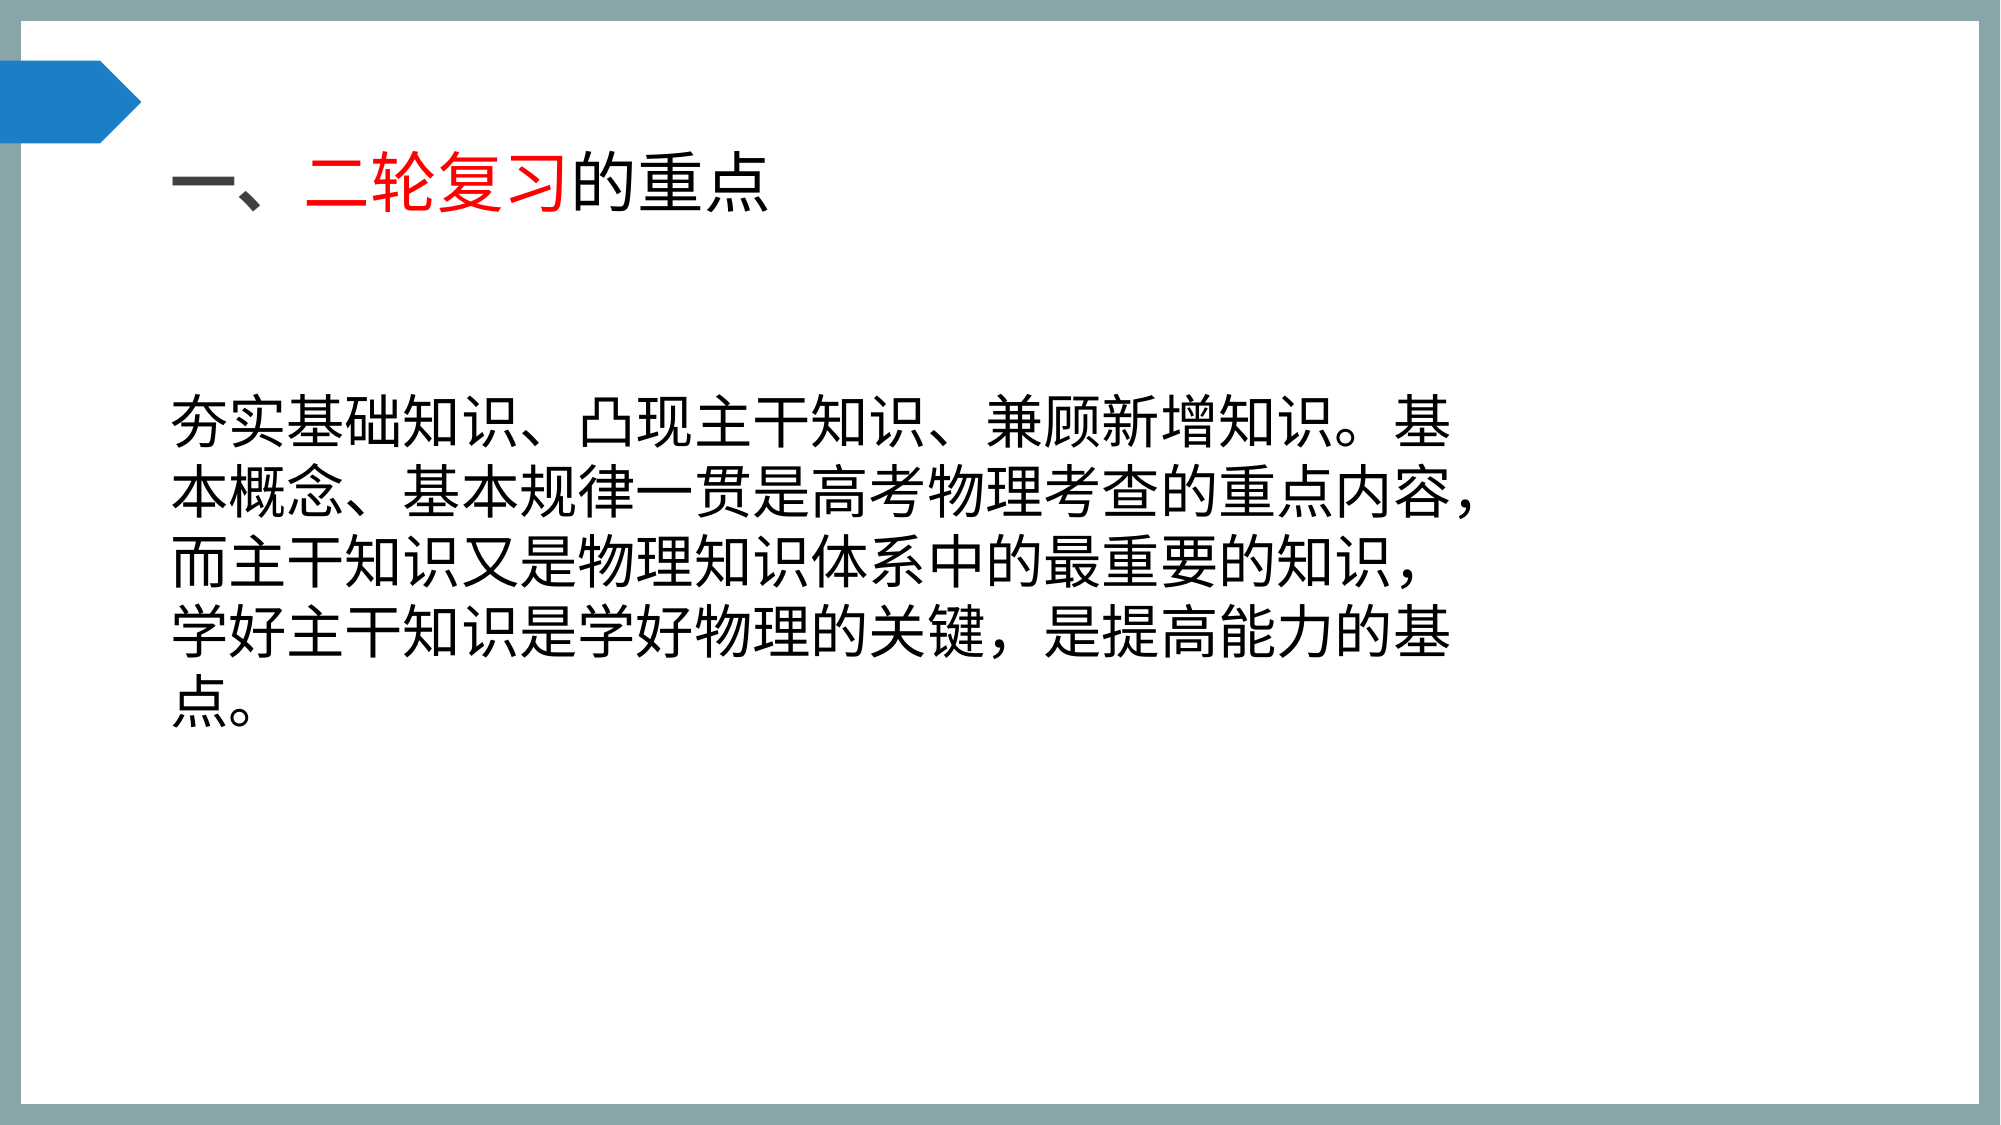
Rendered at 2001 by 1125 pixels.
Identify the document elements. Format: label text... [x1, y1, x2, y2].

text_box 夯实基础知识、凸现主干知识、兼顾新增知识。基本概念、基本规律一贯是高考物理考查的重点内容，而主干知识又是物理知识体系中的最重要的知识，学好主干知识是学好物理的关键，是提高能力的基点。 [155, 378, 1507, 743]
text_box 一、二轮复习的重点 [155, 133, 786, 229]
